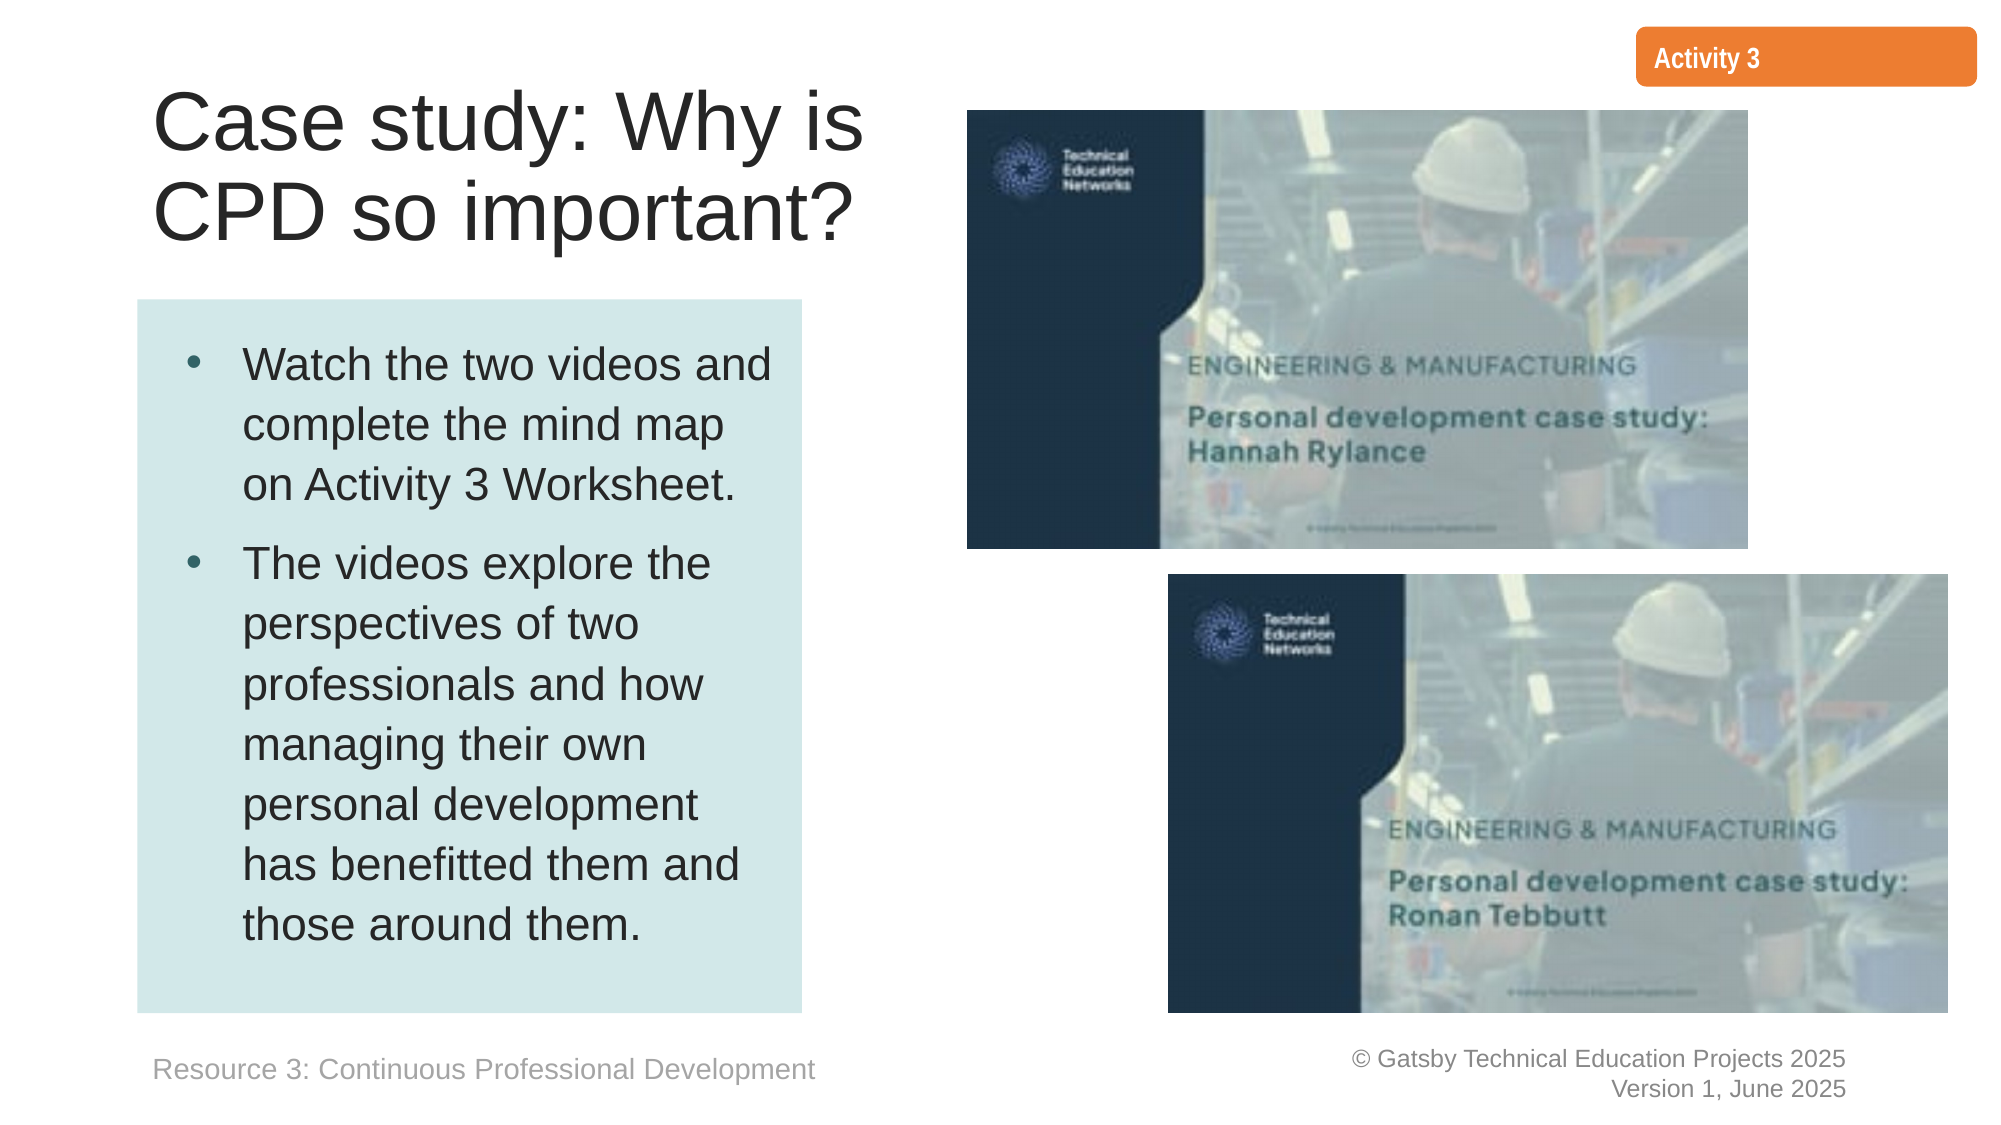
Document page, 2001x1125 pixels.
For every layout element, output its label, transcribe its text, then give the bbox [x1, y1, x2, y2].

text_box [966, 109, 1749, 551]
text_box Activity 3 [1636, 26, 1978, 87]
title Case study: Why is CPD so important? [137, 59, 941, 278]
list Watch the two videos and complete the mind map on Activity 3 Worksheet. The videos explore the perspectives of two professionals and how managing their own personal development has benefitted them and those around them. [137, 299, 802, 1014]
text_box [1167, 572, 1949, 1014]
